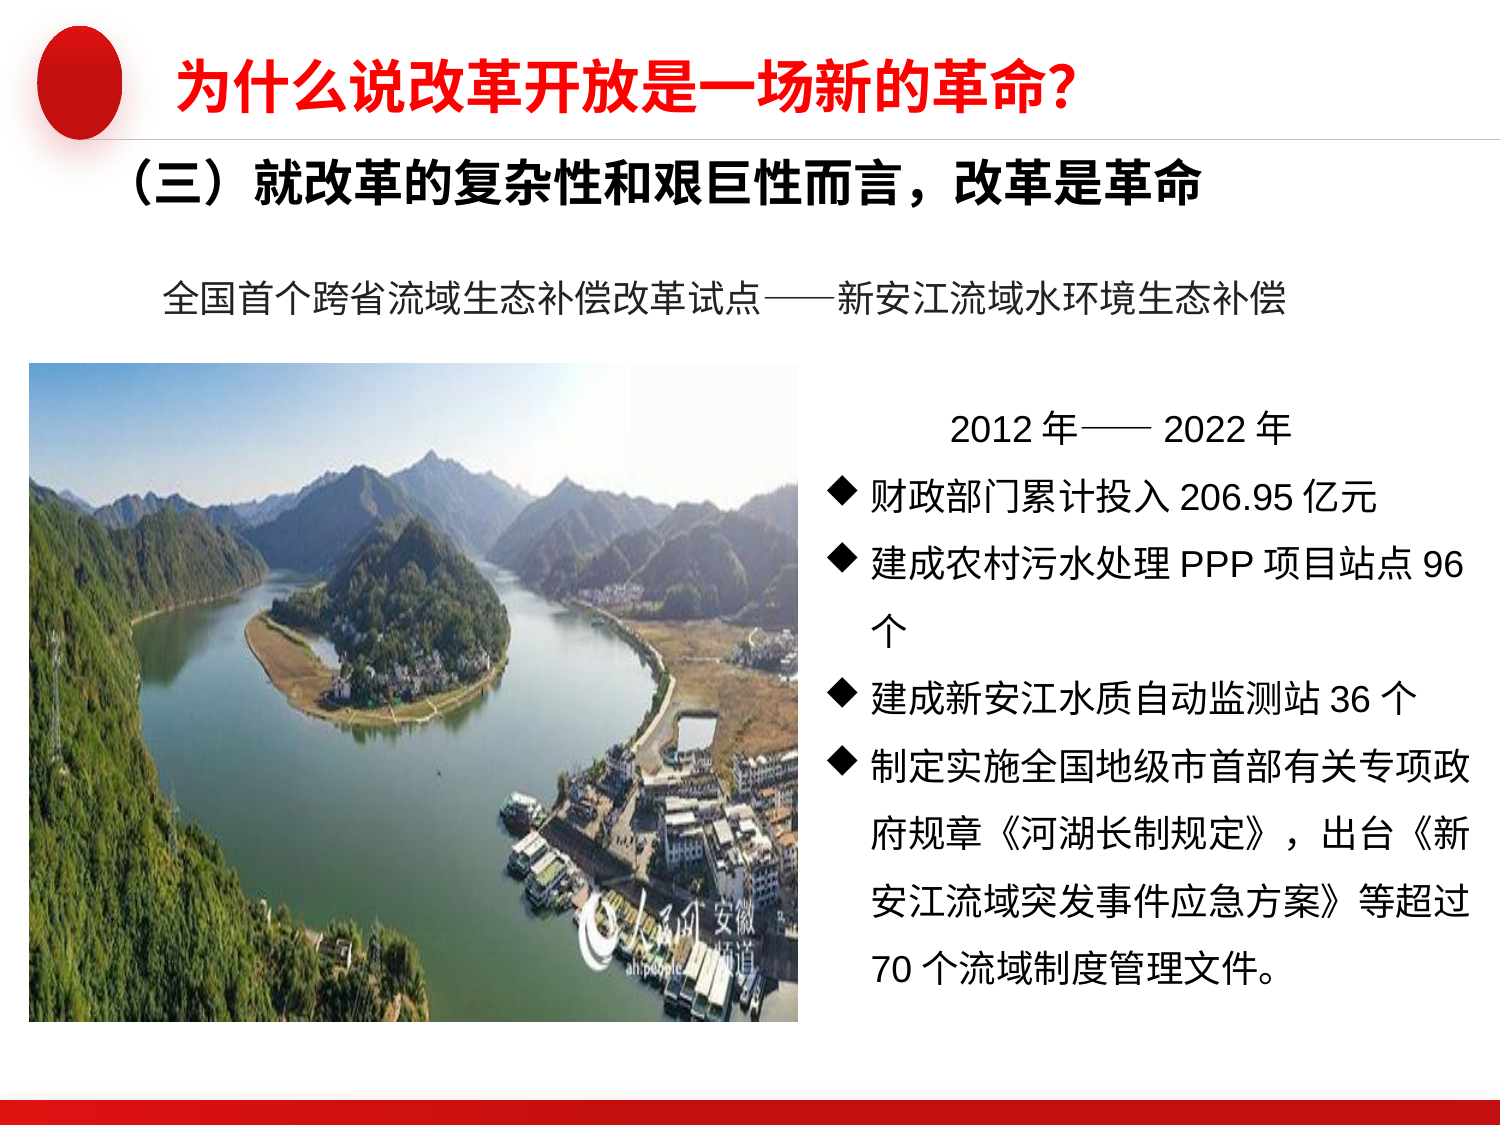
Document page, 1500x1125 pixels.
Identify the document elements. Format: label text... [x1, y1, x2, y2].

picture [29, 363, 798, 1022]
text_box 全国首个跨省流域生态补偿改革试点——新安江流域水环境生态补偿 [147, 267, 1304, 327]
text_box （三）就改革的复杂性和艰巨性而言，改革是革命 [88, 143, 1455, 219]
text_box 为什么说改革开放是一场新的革命？ [159, 42, 1246, 128]
text_box 2012年——2022年 财政部门累计投入206.95亿元 建成农村污水处理PPP项目站点96个 建成新安江水质自动监测站36个 制定实施全国地级市首部有关专项政府规章《河湖长制规定》，出台《新安江流域突发事件应急方案》等超过70个流域制度管理文件。 [809, 375, 1490, 1014]
